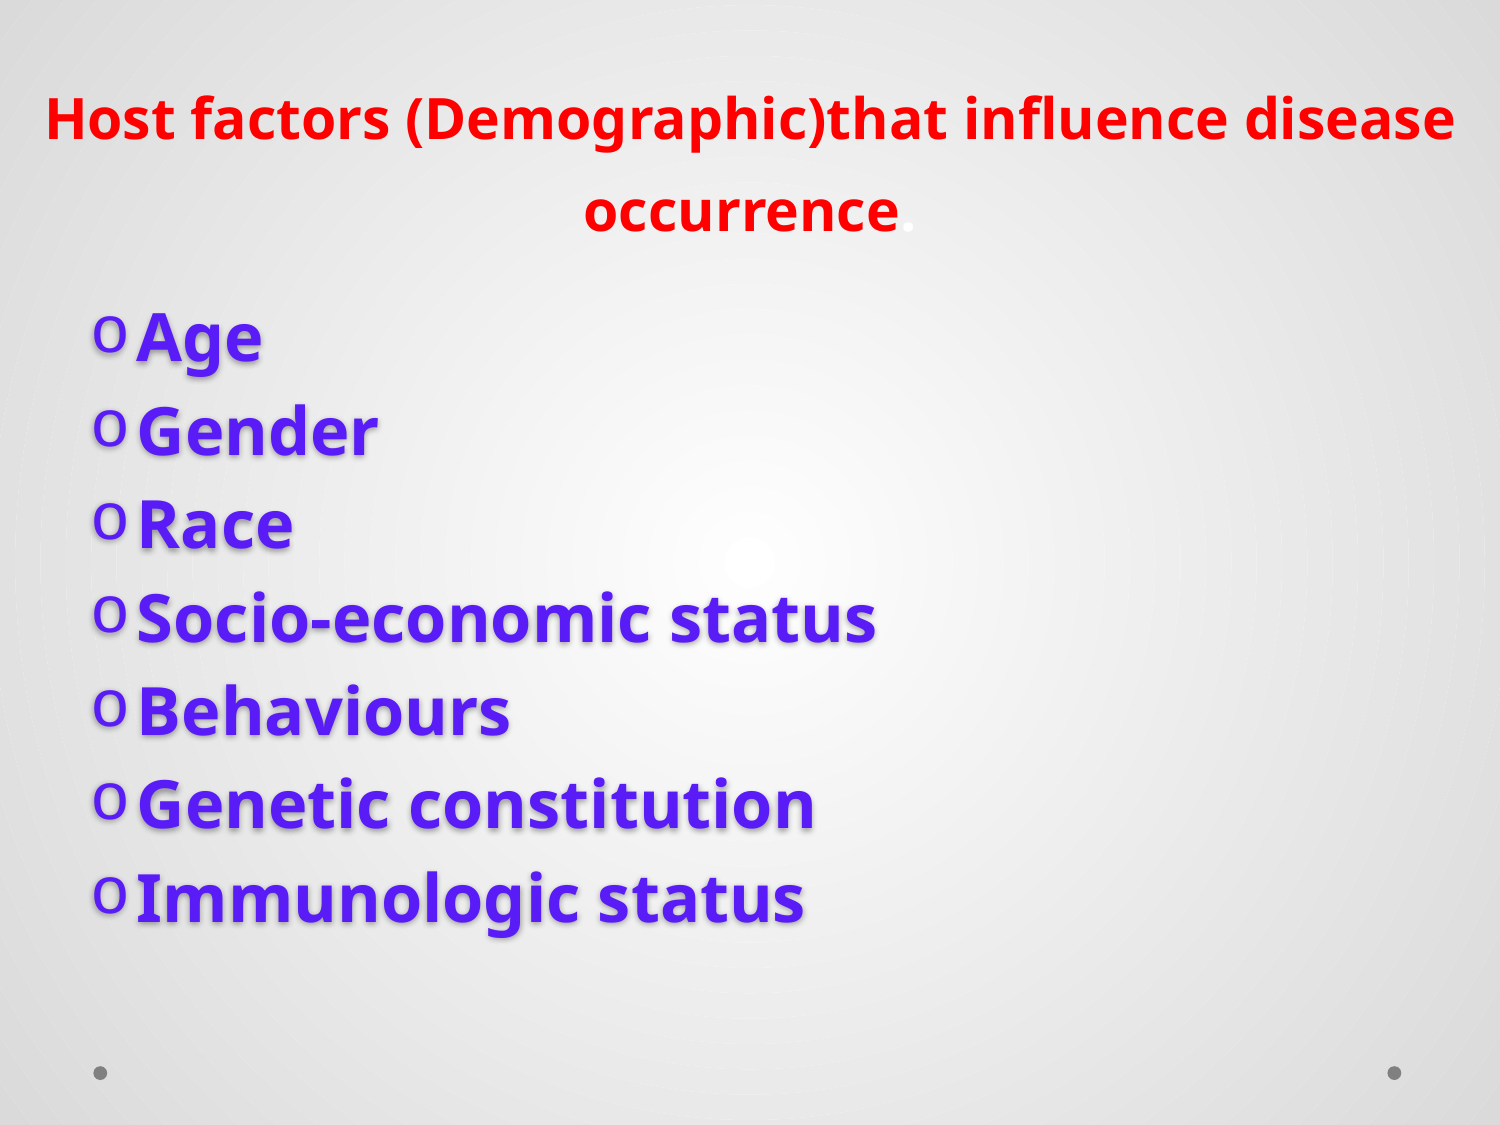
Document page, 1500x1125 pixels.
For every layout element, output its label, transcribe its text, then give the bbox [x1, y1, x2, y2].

title Host factors (Demographic)that influence disease occurrence. [0, 48, 1500, 252]
list Age Gender Race Socio-economic status Behaviours Genetic constitution Immunologic status [0, 287, 1500, 1125]
